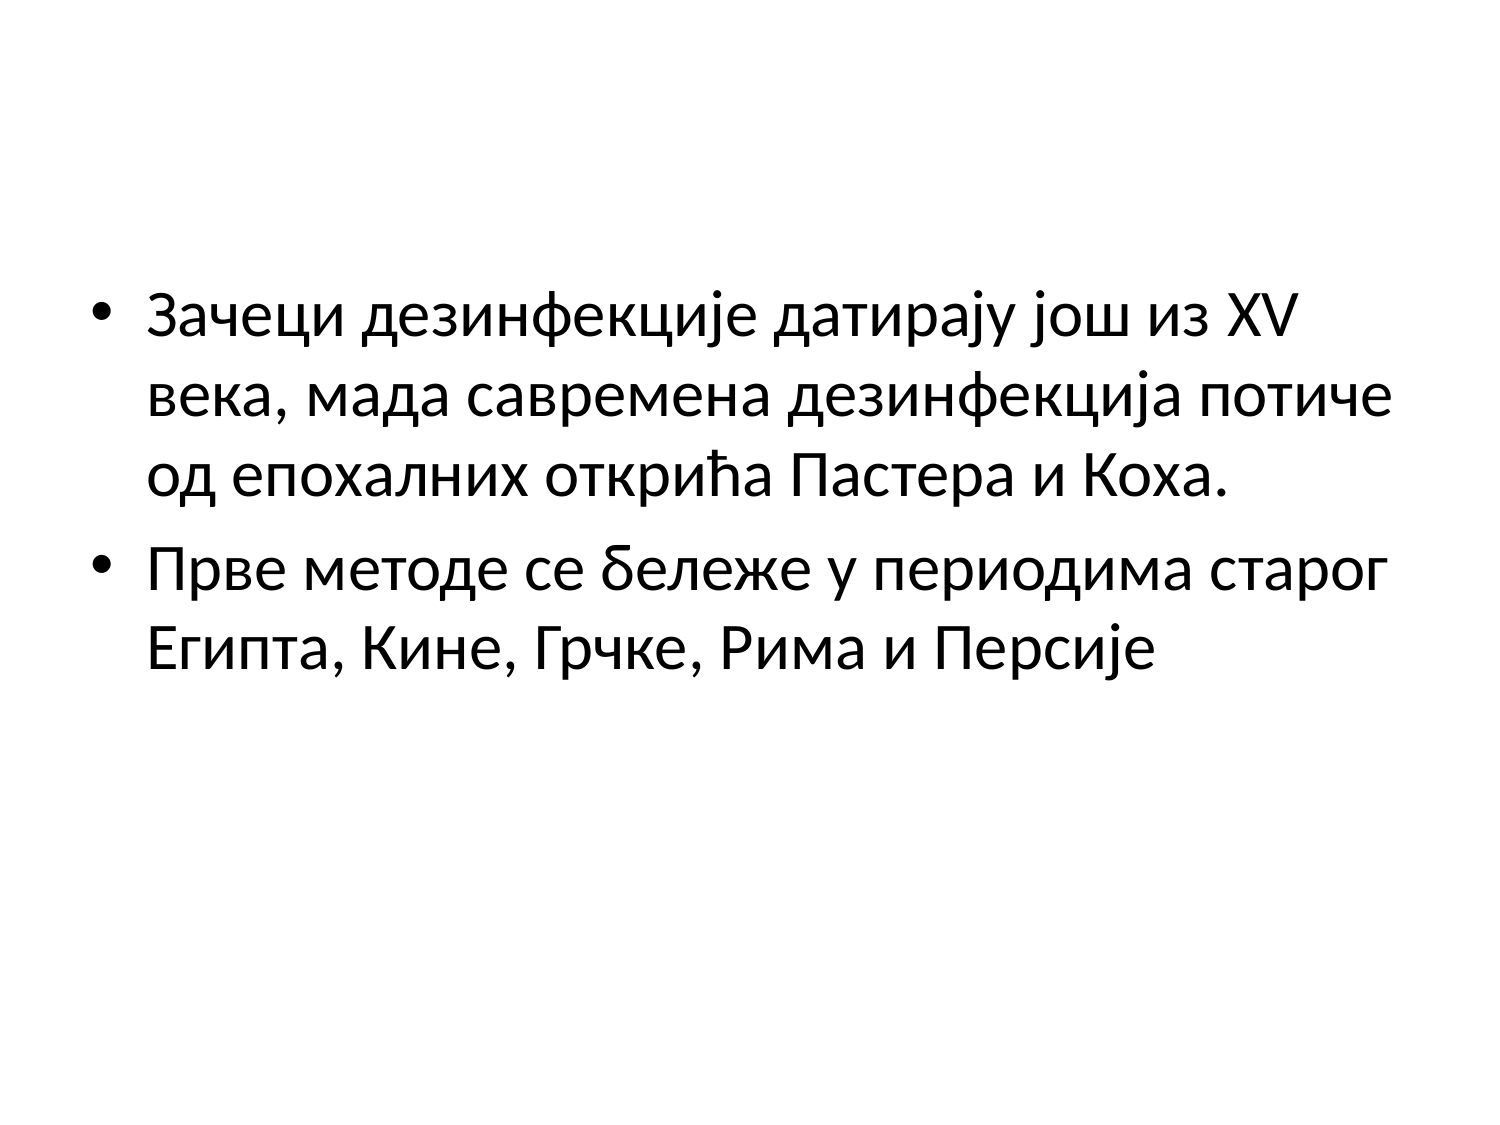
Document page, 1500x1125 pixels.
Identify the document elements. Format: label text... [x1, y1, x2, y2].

list Зачеци дезинфекције датирају још из XV века, мада савремена дезинфекција потиче од епохалних открића Пастера и Коха. Прве методе се бележе у периодима старог Египта, Кине, Грчке, Рима и Персије [75, 262, 1425, 1005]
